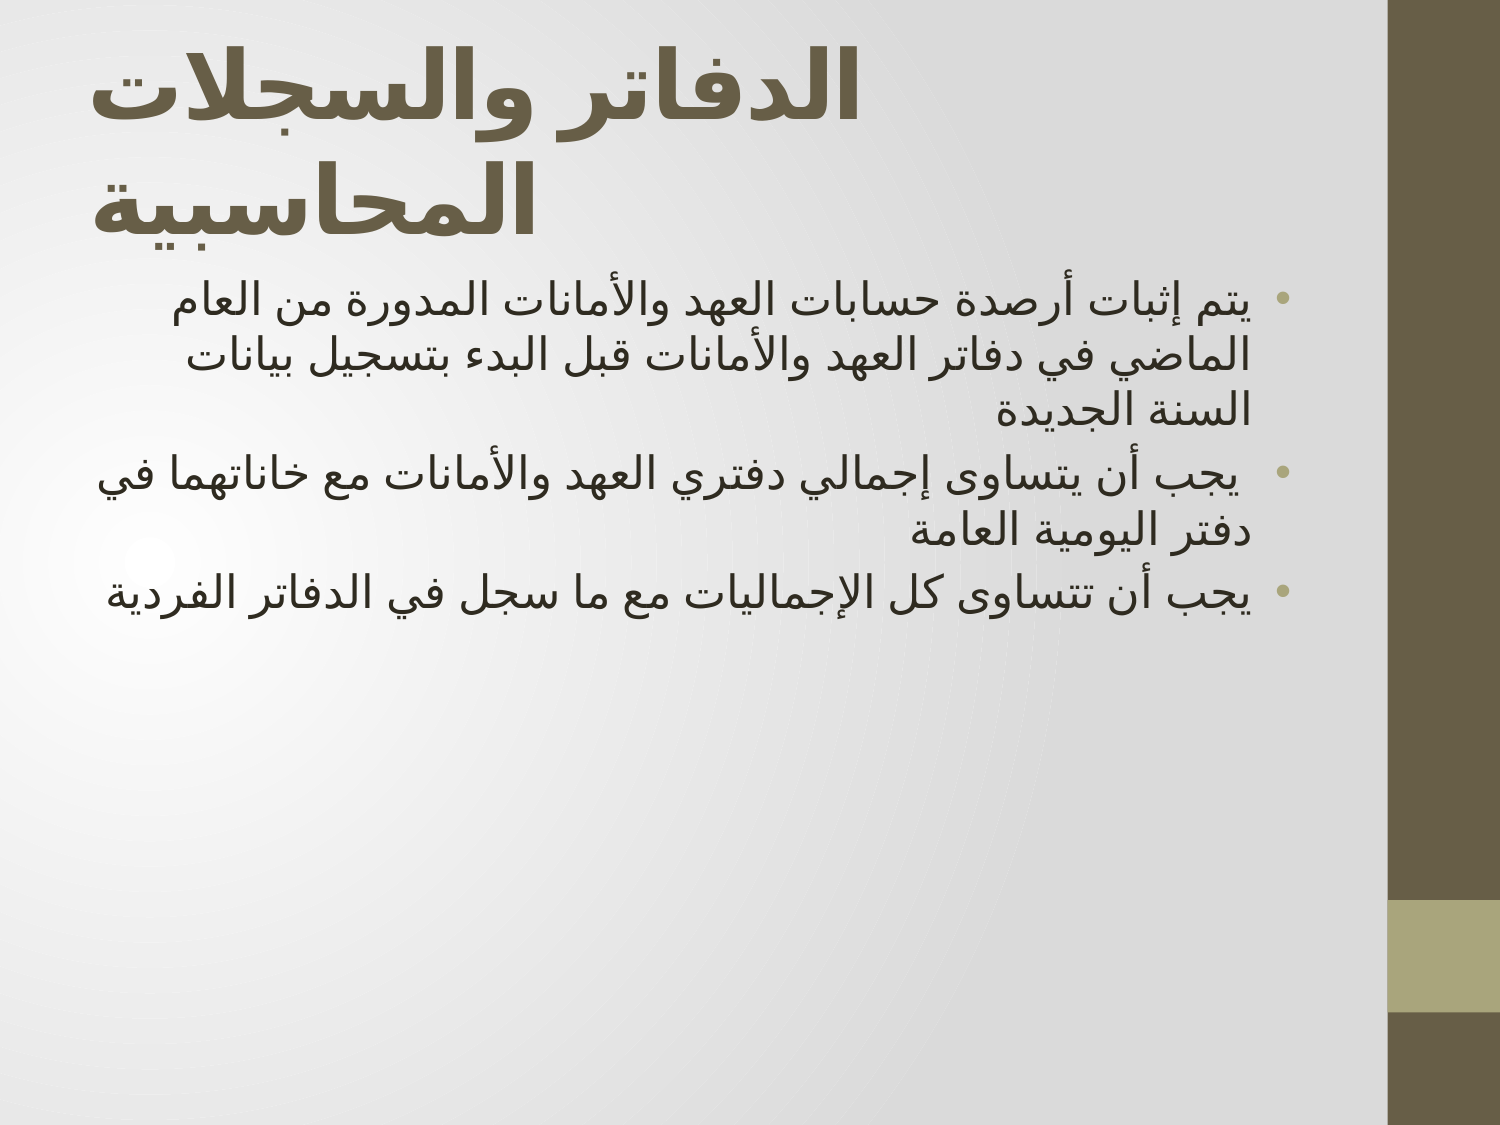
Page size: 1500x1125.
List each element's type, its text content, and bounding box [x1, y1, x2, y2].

title الدفاتر والسجلات المحاسبية [75, 45, 1325, 233]
list يتم إثبات أرصدة حسابات العهد والأمانات المدورة من العام الماضي في دفاتر العهد والأمانات قبل البدء بتسجيل بيانات السنة الجديدة يجب أن يتساوى إجمالي دفتري العهد والأمانات مع خاناتهما في دفتر اليومية العامة يجب أن تتساوى كل الإجماليات مع ما سجل في الدفاتر الفردية [75, 262, 1325, 1050]
